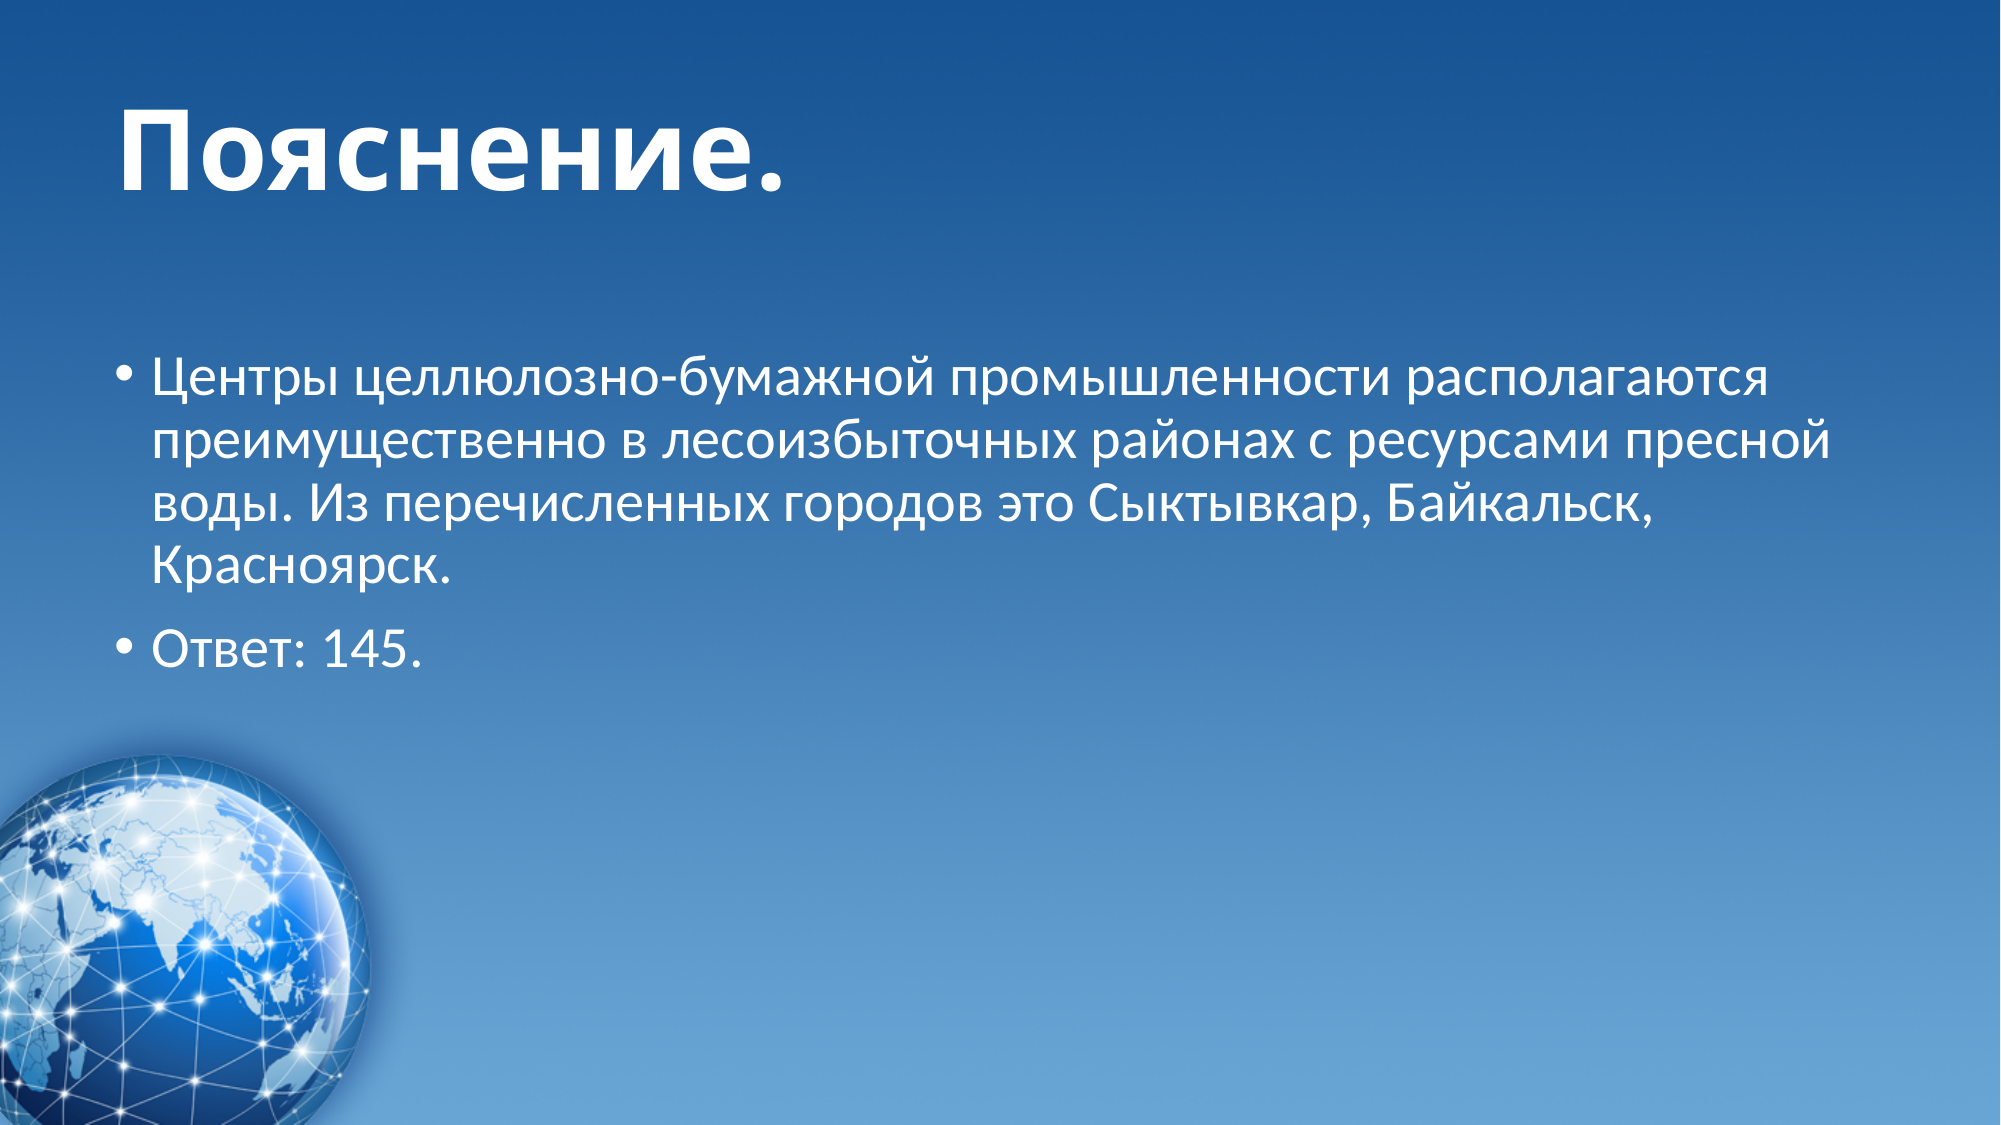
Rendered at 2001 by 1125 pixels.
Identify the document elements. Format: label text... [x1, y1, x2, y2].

title Пояснение. [99, 45, 1863, 264]
picture [0, 0, 2001, 1125]
list Центры целлюлозно-бумажной промышленности располагаются преимущественно в лесоизбыточных районах с ресурсами пресной воды. Из перечисленных городов это Сыктывкар, Байкальск, Красноярск. Ответ: 145. [99, 337, 1863, 1014]
